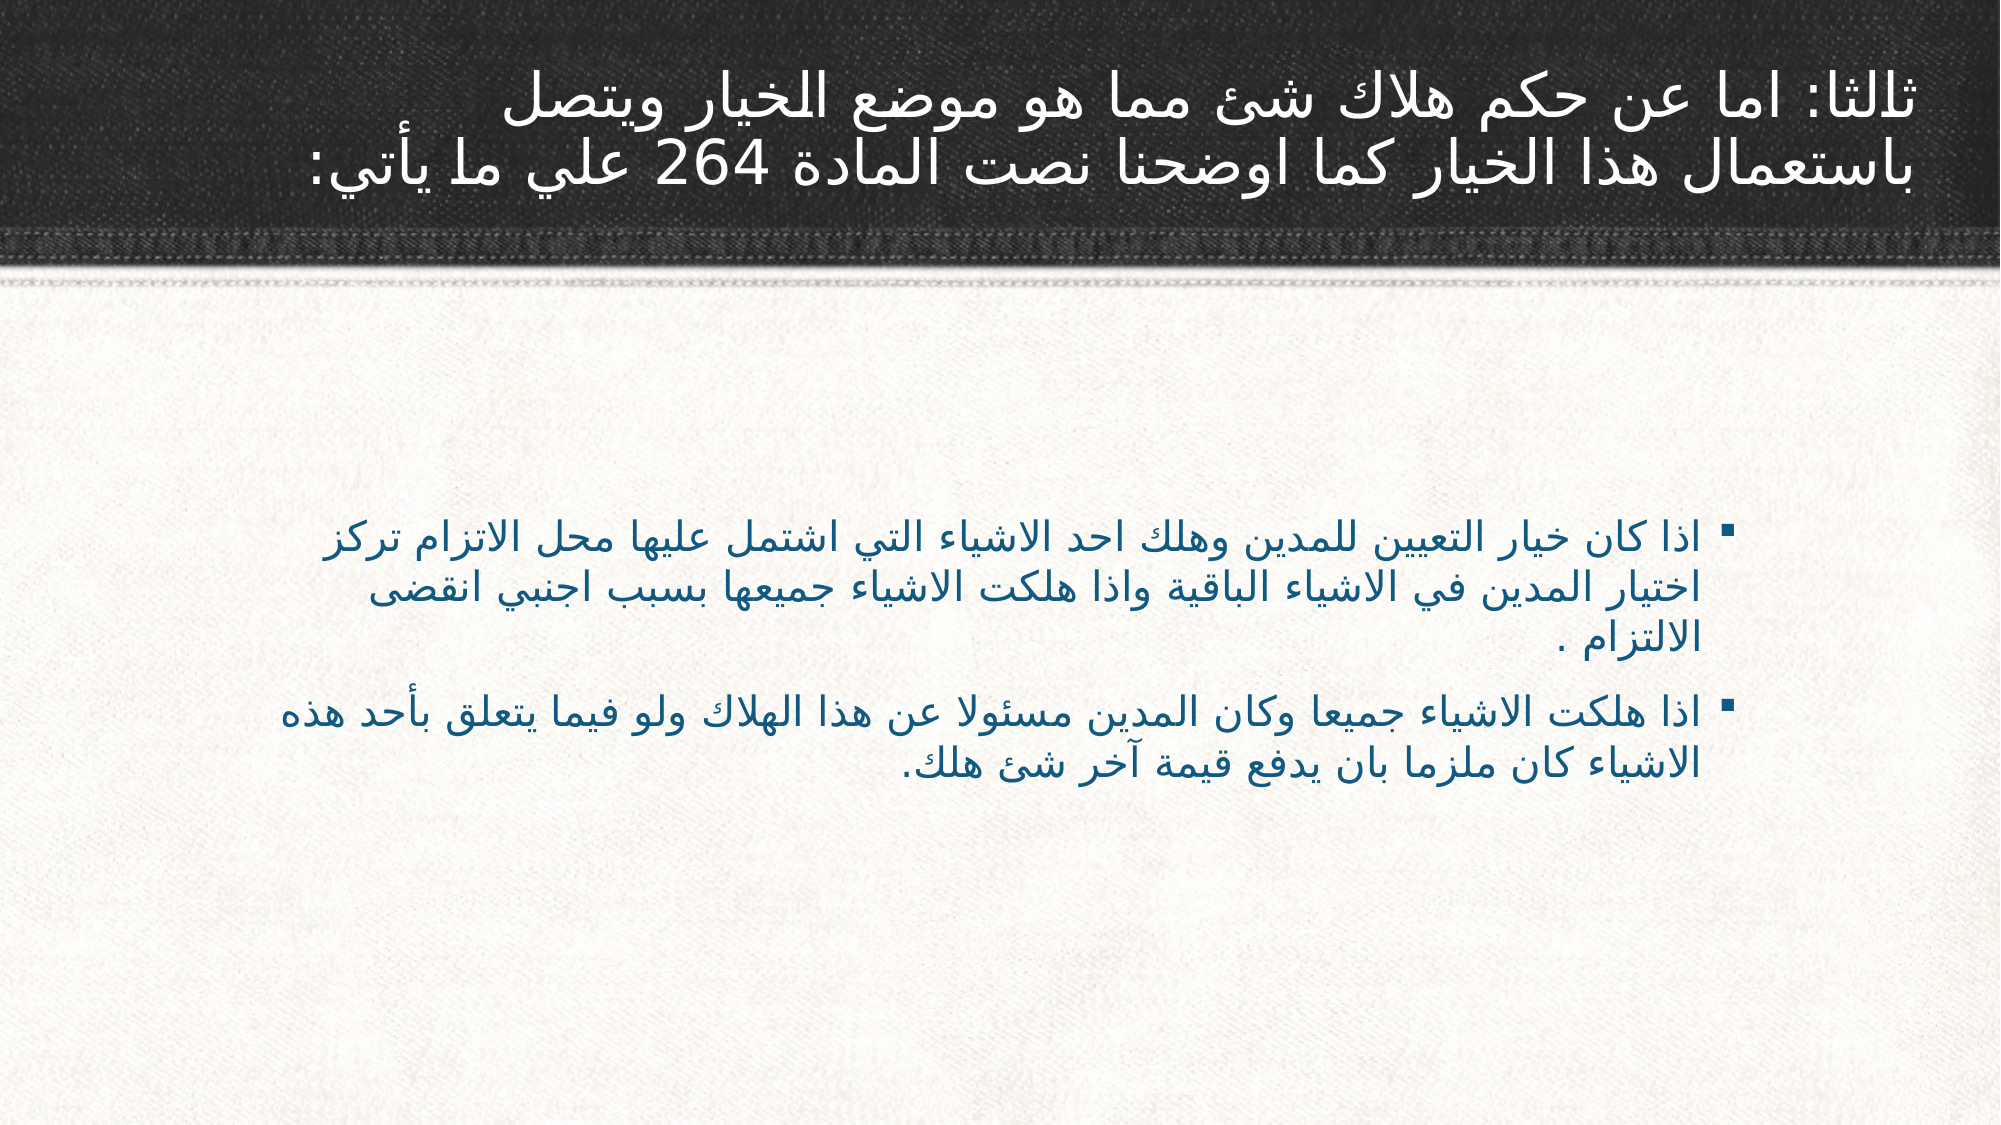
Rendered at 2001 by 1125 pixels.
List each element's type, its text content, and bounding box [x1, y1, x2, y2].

picture [0, 0, 2000, 1125]
title ثالثا: اما عن حكم هلاك شئ مما هو موضع الخيار ويتصل باستعمال هذا الخيار كما اوضحنا نصت المادة 264 علي ما يأتي: [262, 48, 1919, 214]
list اذا كان خيار التعيين للمدين وهلك احد الاشياء التي اشتمل عليها محل الاتزام تركز اختيار المدين في الاشياء الباقية واذا هلكت الاشياء جميعها بسبب اجنبي انقضى الالتزام . اذا هلكت الاشياء جميعا وكان المدين مسئولا عن هذا الهلاك ولو فيما يتعلق بأحد هذه الاشياء كان ملزما بان يدفع قيمة آخر شئ هلك. [262, 502, 1738, 852]
